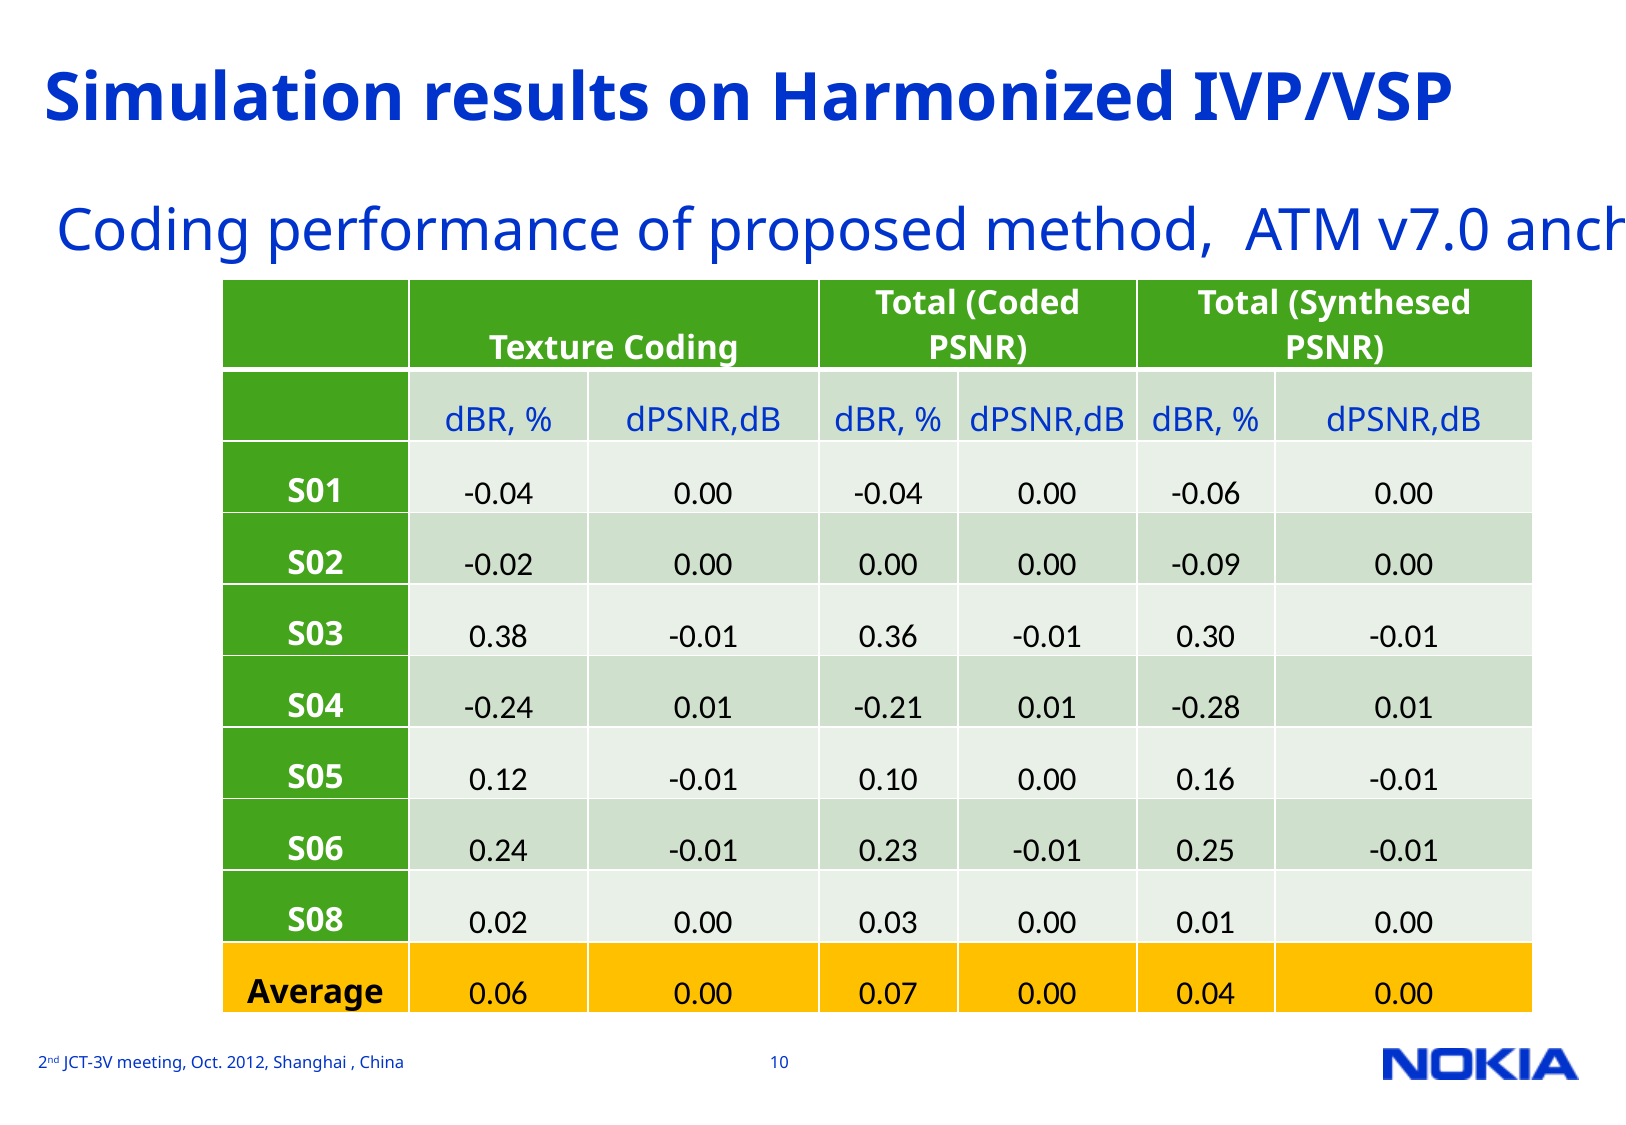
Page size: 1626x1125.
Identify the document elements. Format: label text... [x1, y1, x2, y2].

table_cell 0.01 [959, 656, 1136, 726]
table_cell -0.01 [1276, 585, 1532, 655]
table_cell 0.23 [820, 799, 957, 869]
table_cell S03 [223, 585, 408, 655]
table_cell 0.12 [410, 728, 587, 798]
table_cell 0.00 [1276, 871, 1532, 941]
table_cell dPSNR,dB [959, 372, 1136, 440]
table_header [223, 280, 408, 367]
table_cell 0.01 [1138, 871, 1274, 941]
table_header Total (Coded PSNR) [820, 280, 1136, 367]
table_cell -0.09 [1138, 513, 1274, 583]
table_cell 0.25 [1138, 799, 1274, 869]
table_cell -0.01 [1276, 728, 1532, 798]
table_cell -0.01 [589, 728, 818, 798]
table_cell S06 [223, 799, 408, 869]
table_cell 0.00 [1276, 442, 1532, 512]
table_cell S04 [223, 656, 408, 726]
table_cell 0.00 [959, 943, 1136, 1012]
table_cell 0.06 [410, 943, 587, 1012]
table_cell 0.16 [1138, 728, 1274, 798]
table_cell -0.04 [820, 442, 957, 512]
table_cell 0.01 [1276, 656, 1532, 726]
table_cell 0.03 [820, 871, 957, 941]
table_cell -0.24 [410, 656, 587, 726]
table_cell -0.04 [410, 442, 587, 512]
table_cell 0.07 [820, 943, 957, 1012]
table_cell dPSNR,dB [589, 372, 818, 440]
table_cell -0.02 [410, 513, 587, 583]
table_cell 0.24 [410, 799, 587, 869]
table_cell -0.21 [820, 656, 957, 726]
table_cell S08 [223, 871, 408, 941]
table_cell S05 [223, 728, 408, 798]
title Simulation results on Harmonized IVP/VSP [29, 1, 1493, 184]
table_header Texture Coding [410, 280, 818, 367]
table_cell 0.30 [1138, 585, 1274, 655]
table_cell -0.28 [1138, 656, 1274, 726]
table_cell -0.01 [959, 585, 1136, 655]
table_cell 0.00 [589, 943, 818, 1012]
table_cell dBR, % [1138, 372, 1274, 440]
table_cell 0.00 [589, 442, 818, 512]
table_header Total (Synthesed PSNR) [1138, 280, 1532, 367]
table_cell 0.10 [820, 728, 957, 798]
table_cell dBR, % [820, 372, 957, 440]
table_cell dPSNR,dB [1276, 372, 1532, 440]
table_cell 0.00 [1276, 943, 1532, 1012]
table_cell [223, 372, 408, 440]
picture [1383, 1048, 1579, 1080]
table_cell 0.00 [589, 513, 818, 583]
table_cell 0.00 [1276, 513, 1532, 583]
table_cell 0.00 [959, 871, 1136, 941]
table_cell -0.01 [589, 799, 818, 869]
table_cell 0.00 [589, 871, 818, 941]
table_cell 0.04 [1138, 943, 1274, 1012]
table_cell dBR, % [410, 372, 587, 440]
table_cell 0.00 [820, 513, 957, 583]
table_cell S01 [223, 442, 408, 512]
table_cell 0.00 [959, 513, 1136, 583]
table_cell 0.36 [820, 585, 957, 655]
table_cell Average [223, 943, 408, 1012]
table_cell 0.02 [410, 871, 587, 941]
table_cell 0.38 [410, 585, 587, 655]
table_cell 0.00 [959, 728, 1136, 798]
table_cell 0.00 [959, 442, 1136, 512]
table_cell 0.01 [589, 656, 818, 726]
text_box Coding performance of proposed method, ATM v7.0 anchor [0, 184, 1625, 270]
table_cell S02 [223, 513, 408, 583]
table_cell -0.01 [1276, 799, 1532, 869]
table_cell -0.06 [1138, 442, 1274, 512]
table_cell -0.01 [959, 799, 1136, 869]
table_cell -0.01 [589, 585, 818, 655]
